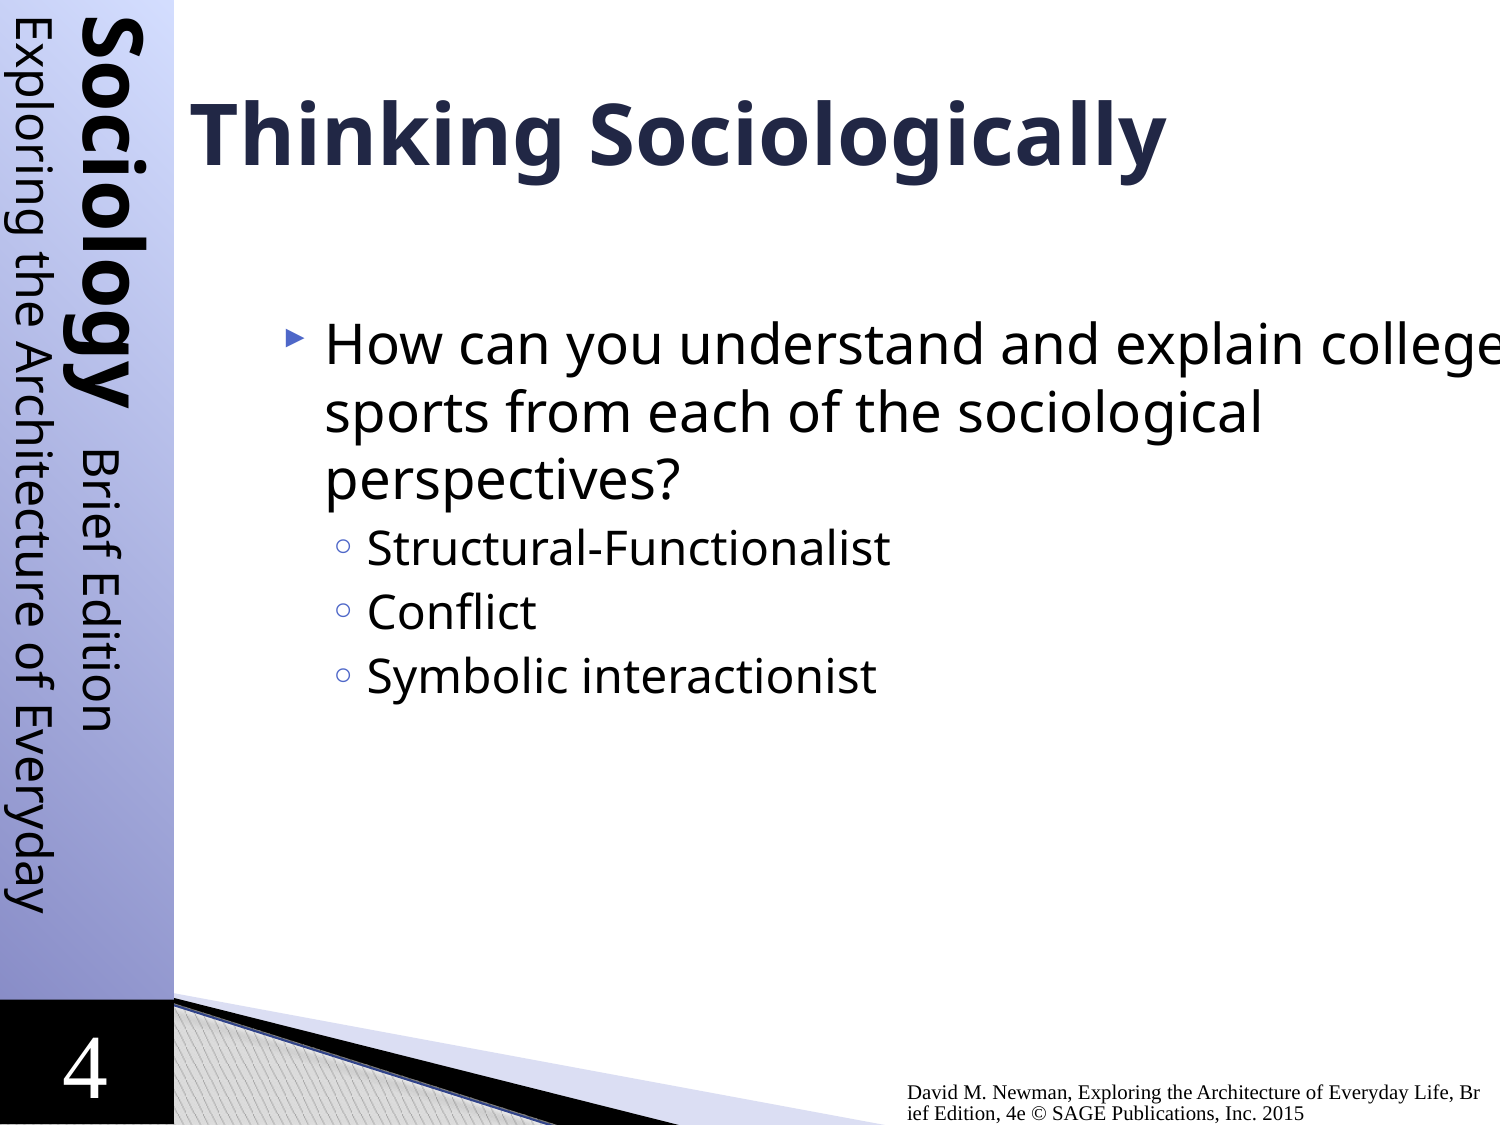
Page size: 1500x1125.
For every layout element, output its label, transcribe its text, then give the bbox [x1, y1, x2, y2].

picture [174, 1003, 558, 1125]
title Thinking Sociologically [174, 37, 1500, 225]
list How can you understand and explain college sports from each of the sociological perspectives? Structural-Functionalist Conflict Symbolic interactionist [249, 225, 1500, 968]
footer David M. Newman, Exploring the Architecture of Everyday Life, Brief Edition, 4e © SAGE Publications, Inc. 2015 [892, 1051, 1500, 1112]
text_box [1114, 1112, 1500, 1125]
